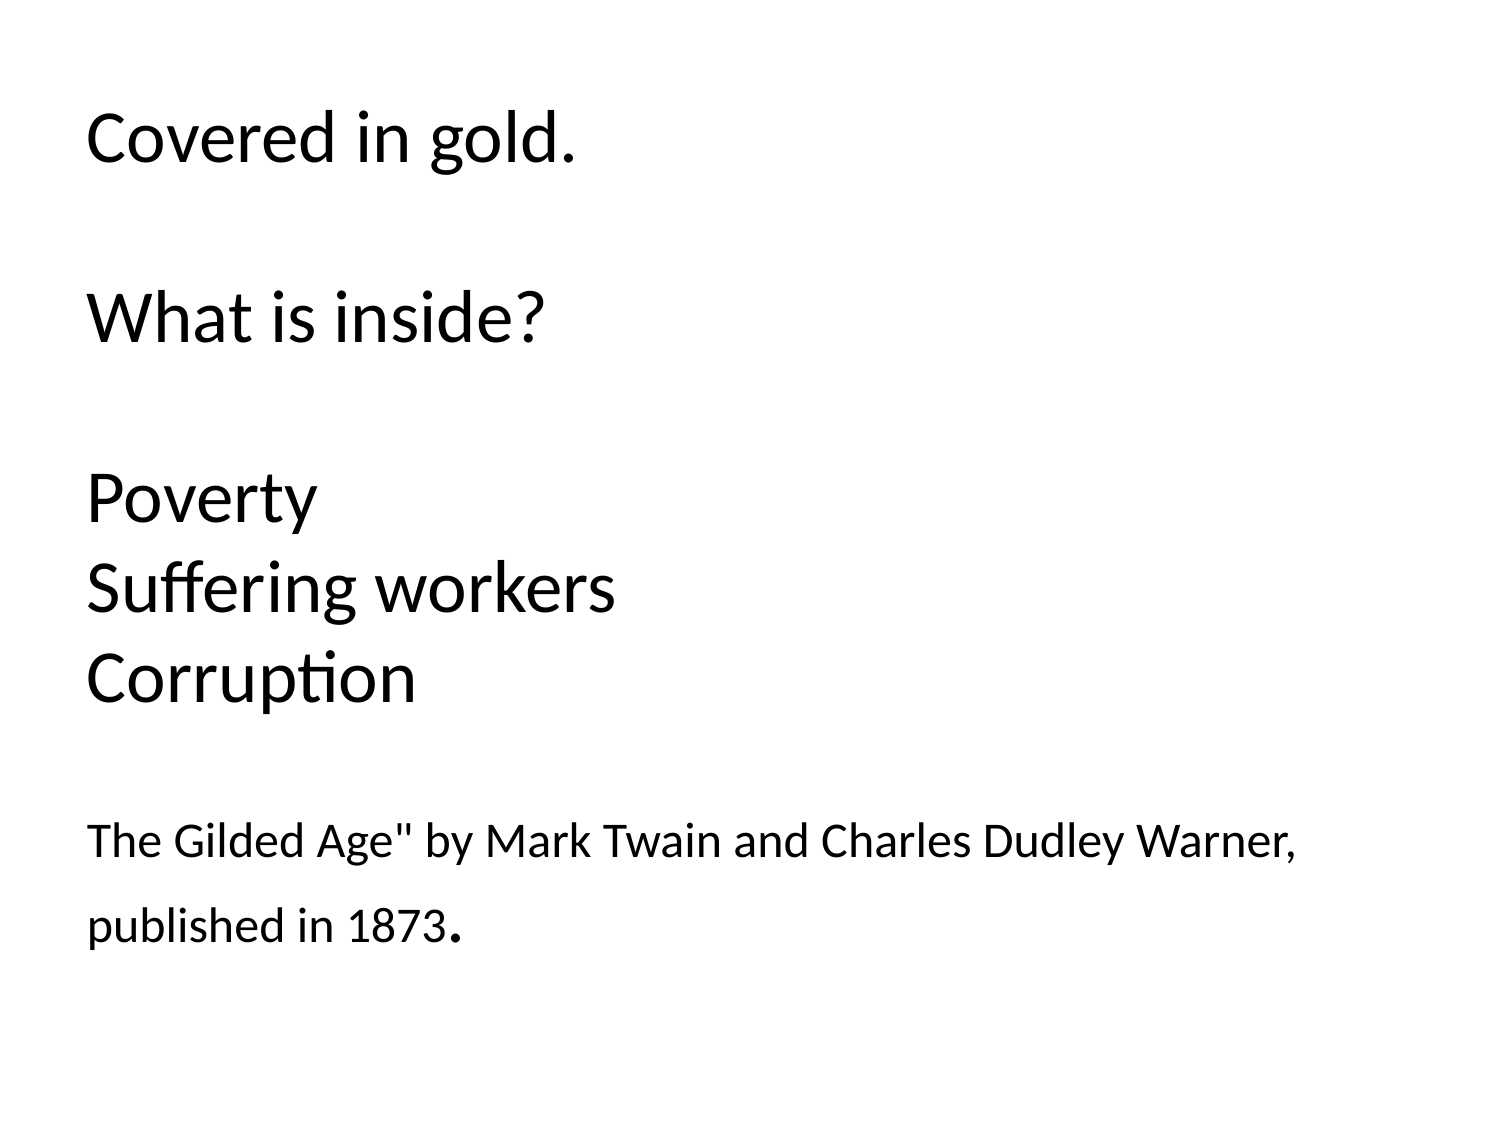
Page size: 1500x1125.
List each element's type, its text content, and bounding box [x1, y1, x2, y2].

text_box Covered in gold. What is inside? Poverty Suffering workers Corruption The Gilded Age" by Mark Twain and Charles Dudley Warner, published in 1873. [72, 80, 1406, 966]
